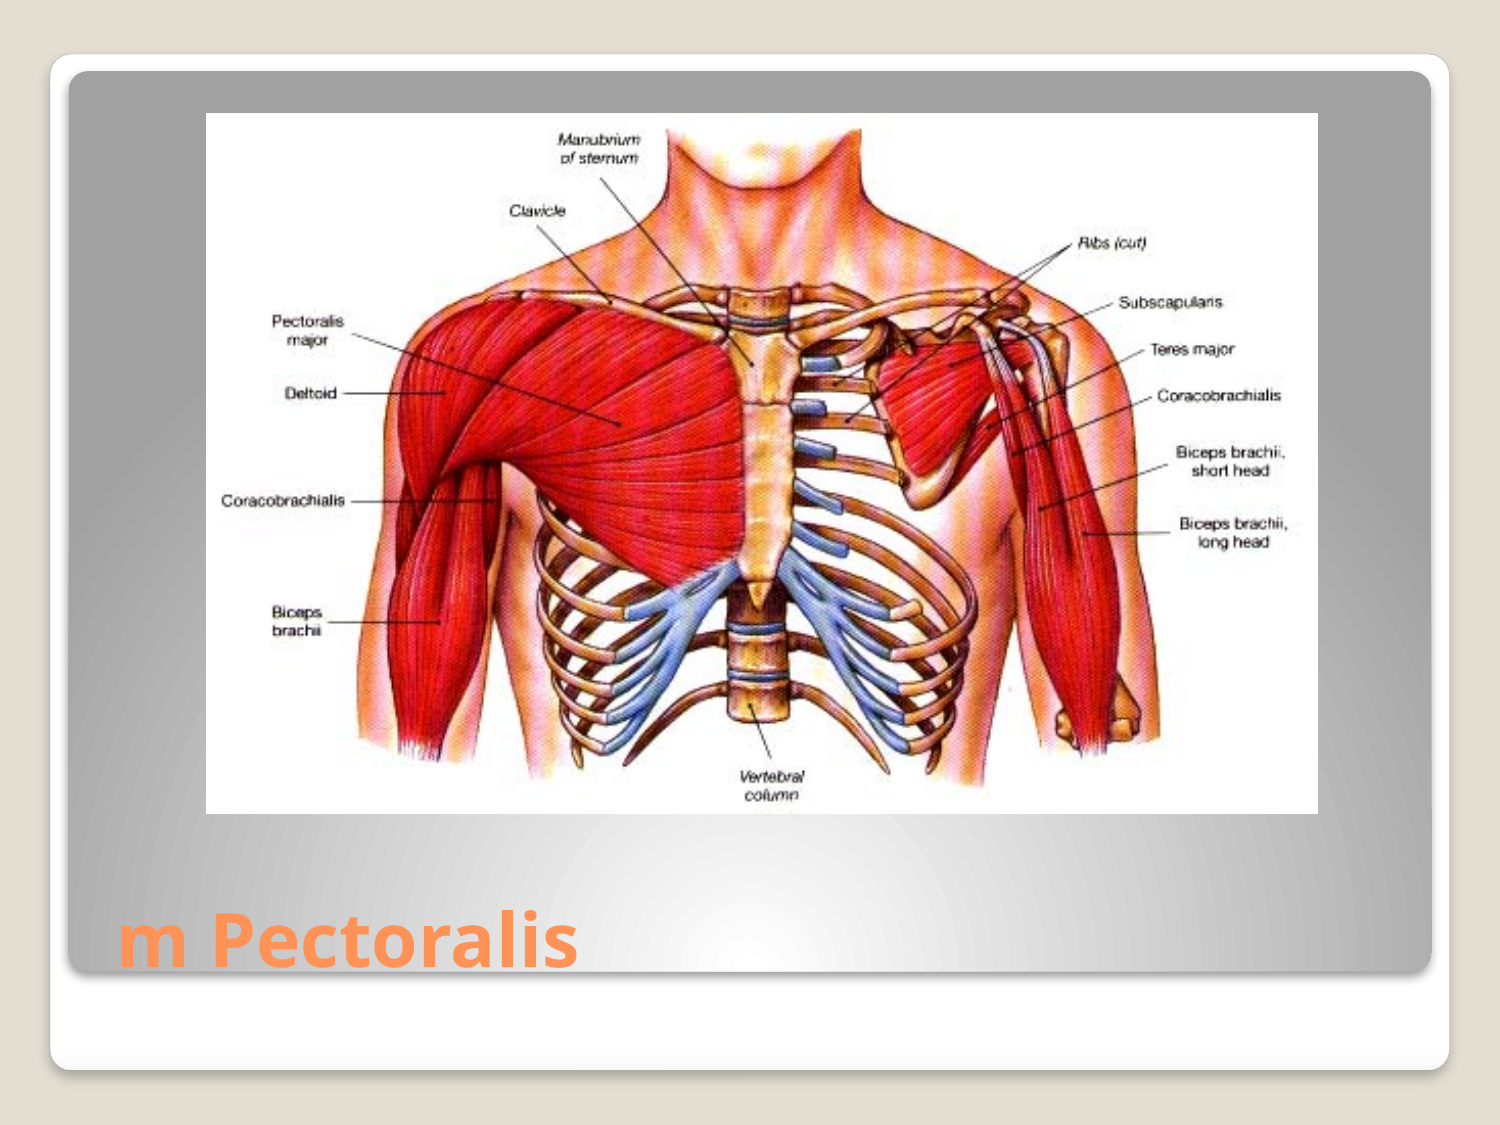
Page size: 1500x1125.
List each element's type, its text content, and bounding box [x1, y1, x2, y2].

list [206, 113, 1318, 815]
title m Pectoralis [82, 817, 1425, 990]
